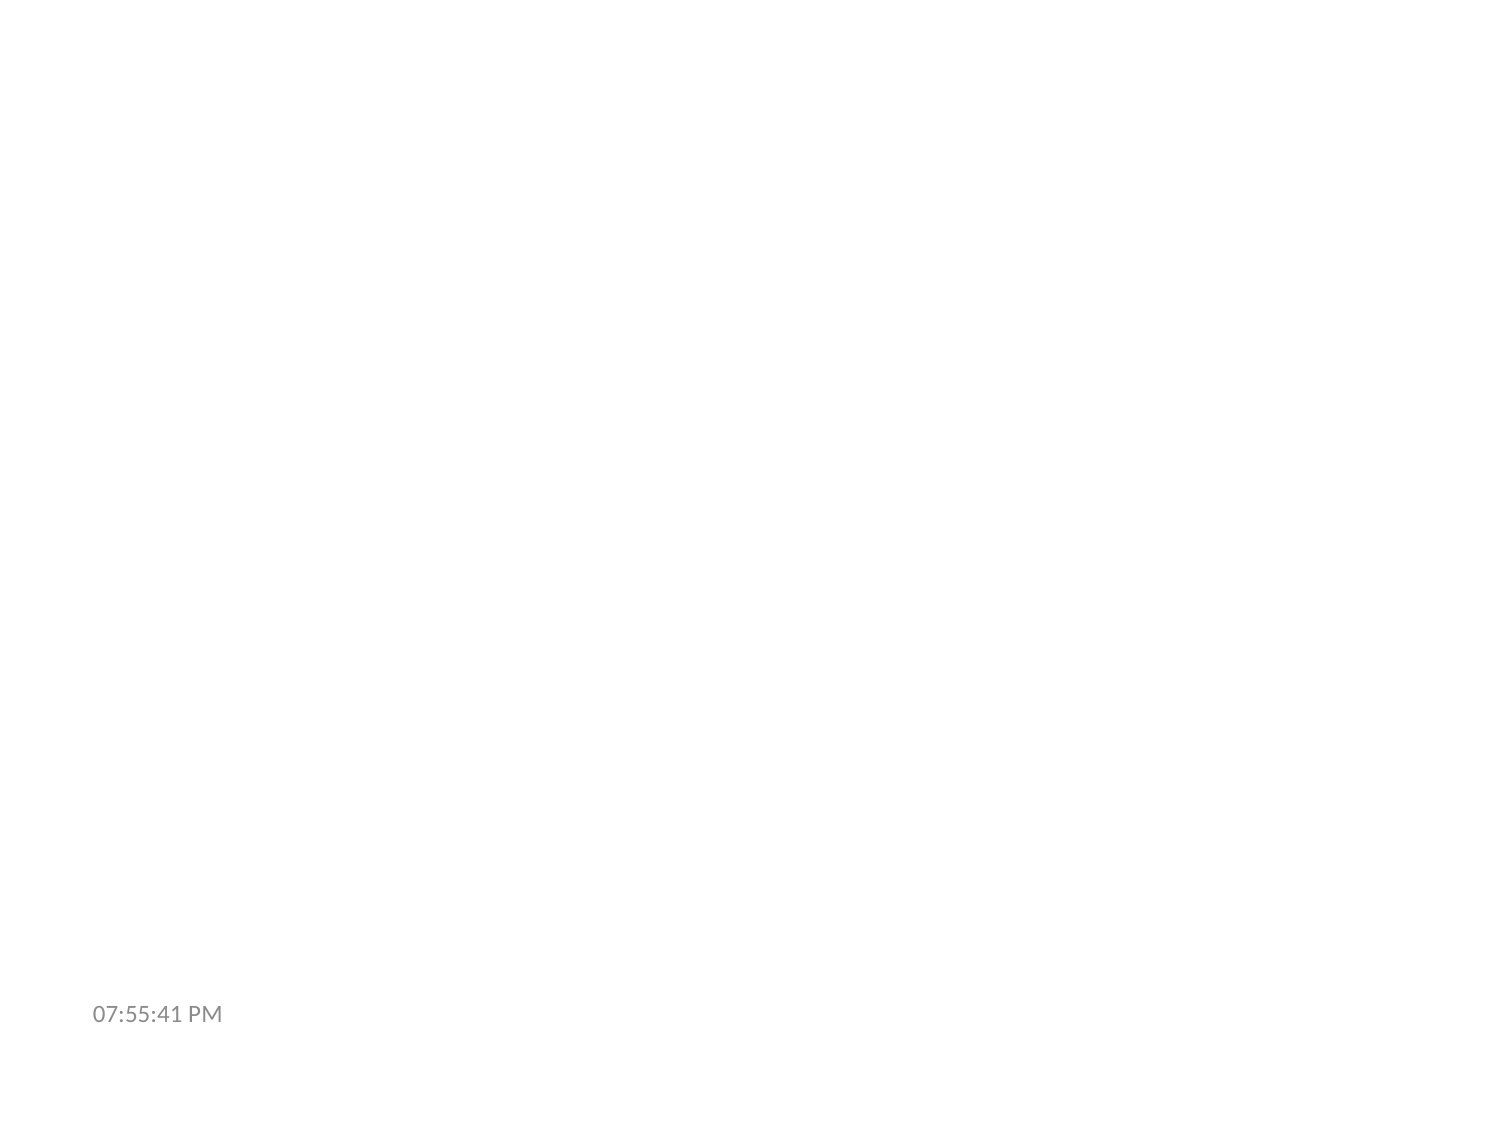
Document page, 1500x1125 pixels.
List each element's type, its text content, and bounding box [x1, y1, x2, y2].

text_box 3:35:09 PM [77, 982, 428, 1043]
